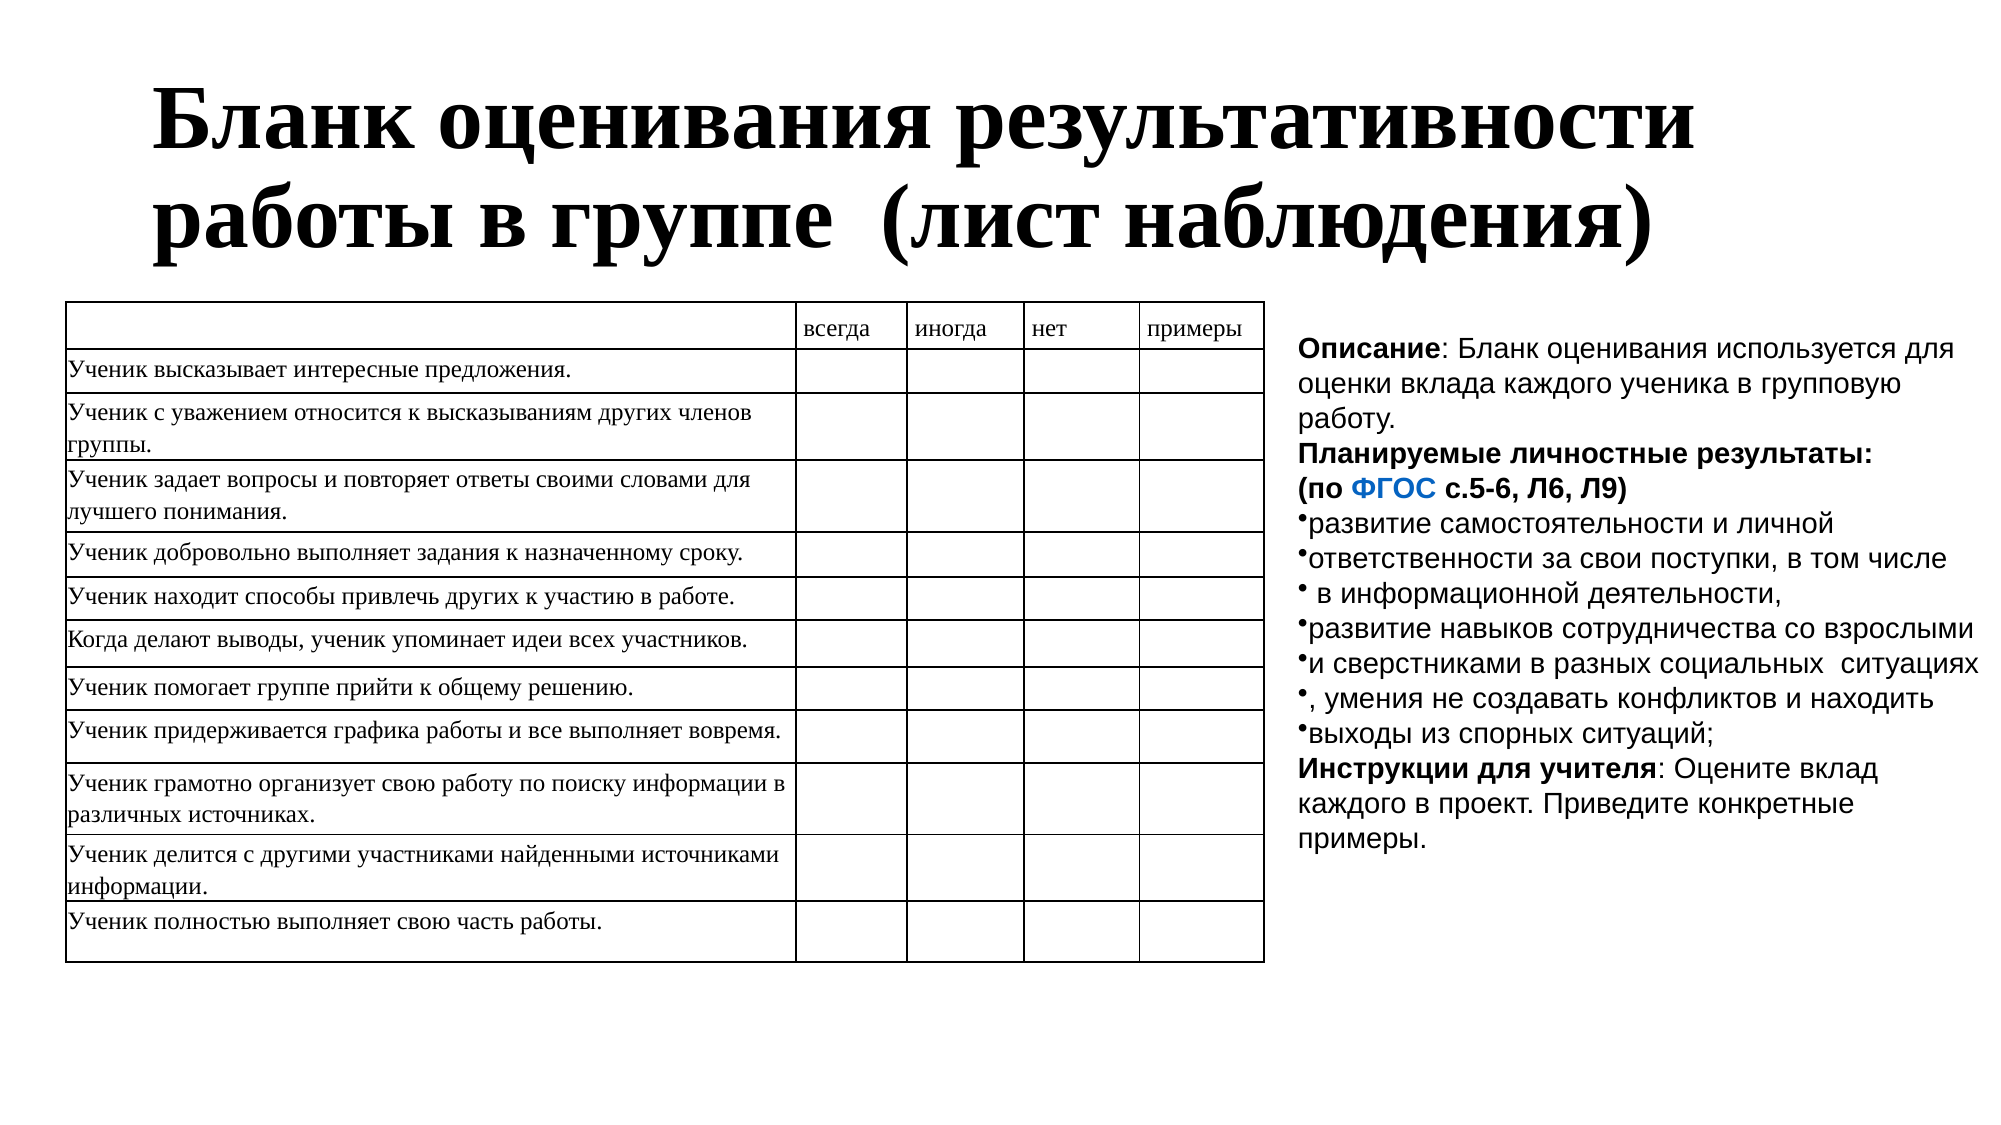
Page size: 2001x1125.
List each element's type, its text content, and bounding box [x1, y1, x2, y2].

table_cell [1025, 394, 1139, 459]
table_cell Ученик делится с другими участниками найденными источниками информации. [67, 835, 795, 900]
table_cell [908, 668, 1023, 709]
table_cell [908, 764, 1023, 834]
table_cell [1140, 764, 1263, 834]
table_cell [797, 835, 906, 900]
table_cell Ученик высказывает интересные предложения. [67, 350, 795, 392]
text_box Описание: Бланк оценивания используется для оценки вклада каждого ученика в групповую работу. Планируемые личностные результаты: (по ФГОС с.5-6, Л6, Л9) развитие самостоятельности и личной ответственности за свои поступки, в том числе в информационной деятельности, развитие навыков сотрудничества со взрослыми и сверстниками в разных социальных ситуациях , умения не создавать конфликтов и находить выходы из спорных ситуаций; Инструкции для учителя: Оцените вклад каждого в проект. Приведите конкретные примеры. [1282, 322, 1999, 862]
table_cell Ученик находит способы привлечь других к участию в работе. [67, 578, 795, 619]
table_cell [1140, 350, 1263, 392]
table_cell [908, 711, 1023, 762]
table_cell Ученик с уважением относится к высказываниям других членов группы. [67, 394, 795, 459]
table_cell Ученик придерживается графика работы и все выполняет вовремя. [67, 711, 795, 762]
table_cell [797, 461, 906, 531]
table_cell [1140, 621, 1263, 666]
table_cell [908, 394, 1023, 459]
table_cell [1140, 578, 1263, 619]
table_cell [908, 902, 1023, 961]
table_cell [797, 668, 906, 709]
table_cell Ученик помогает группе прийти к общему решению. [67, 668, 795, 709]
table_cell [1025, 764, 1139, 834]
table_cell Ученик добровольно выполняет задания к назначенному сроку. [67, 533, 795, 576]
table_cell [1140, 668, 1263, 709]
table_cell [1025, 621, 1139, 666]
table_header иногда [908, 303, 1023, 348]
table_cell [1025, 578, 1139, 619]
table_cell Ученик полностью выполняет свою часть работы. [67, 902, 795, 961]
table_cell [908, 461, 1023, 531]
table_cell [908, 578, 1023, 619]
table_cell [797, 578, 906, 619]
table_cell [797, 394, 906, 459]
table_cell Когда делают выводы, ученик упоминает идеи всех участников. [67, 621, 795, 666]
table_cell [1025, 711, 1139, 762]
table_cell [1140, 902, 1263, 961]
table_header примеры [1140, 303, 1263, 348]
table_cell [1140, 711, 1263, 762]
title Бланк оценивания результативности работы в группе (лист наблюдения) [137, 59, 1863, 278]
table_cell [1140, 533, 1263, 576]
table_cell [908, 533, 1023, 576]
table_cell [1025, 835, 1139, 900]
table_header нет [1025, 303, 1139, 348]
table_cell [1140, 835, 1263, 900]
table_cell [1140, 461, 1263, 531]
table_cell [1025, 668, 1139, 709]
table_cell [797, 764, 906, 834]
table_cell [1025, 461, 1139, 531]
table_cell [797, 533, 906, 576]
table_cell Ученик грамотно организует свою работу по поиску информации в различных источниках. [67, 764, 795, 834]
table_cell [908, 835, 1023, 900]
table_cell [908, 621, 1023, 666]
table_cell [797, 350, 906, 392]
table_cell [1140, 394, 1263, 459]
table_cell [1025, 350, 1139, 392]
table_cell [908, 350, 1023, 392]
table_cell [797, 621, 906, 666]
table_header [67, 303, 795, 348]
table_cell [1025, 533, 1139, 576]
table_header всегда [797, 303, 906, 348]
table_cell [1025, 902, 1139, 961]
table_cell [797, 711, 906, 762]
table_cell [797, 902, 906, 961]
table_cell Ученик задает вопросы и повторяет ответы своими словами для лучшего понимания. [67, 461, 795, 531]
